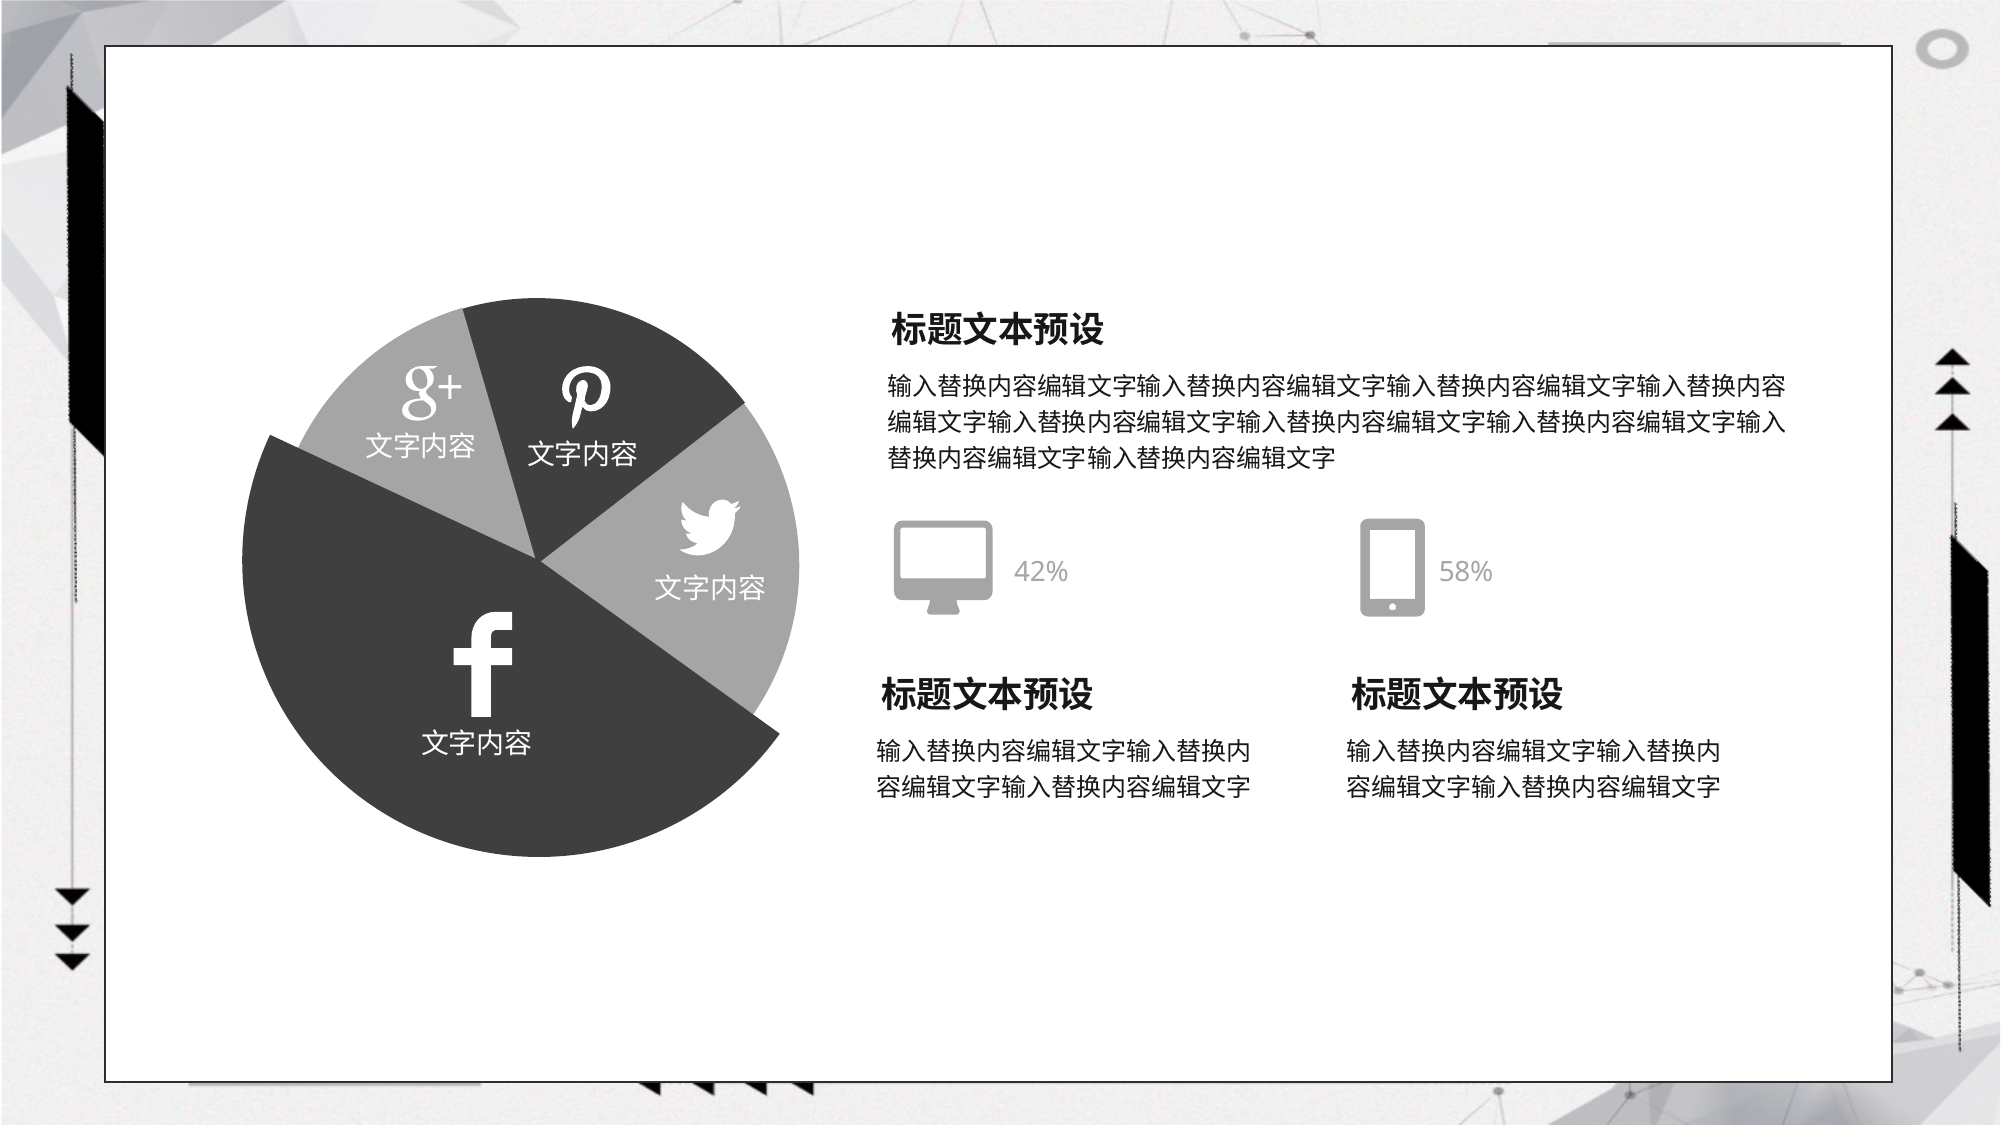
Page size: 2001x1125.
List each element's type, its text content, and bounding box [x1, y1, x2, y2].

text_box 42% [1014, 547, 1069, 588]
text_box 标题文本预设 [1336, 664, 1573, 723]
text_box 58% [1438, 547, 1494, 588]
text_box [242, 263, 836, 858]
text_box [893, 520, 993, 615]
text_box [1360, 518, 1425, 617]
text_box 标题文本预设 [866, 664, 1103, 723]
text_box 输入替换内容编辑文字输入替换内容编辑文字输入替换内容编辑文字 [861, 722, 1278, 814]
text_box 输入替换内容编辑文字输入替换内容编辑文字输入替换内容编辑文字 [1331, 722, 1748, 814]
text_box 标题文本预设 [877, 299, 1114, 357]
picture [0, 0, 2001, 1125]
text_box 输入替换内容编辑文字输入替换内容编辑文字输入替换内容编辑文字输入替换内容编辑文字输入替换内容编辑文字输入替换内容编辑文字输入替换内容编辑文字输入替换内容编辑文字输入替换内容编辑文字 [872, 357, 1823, 449]
